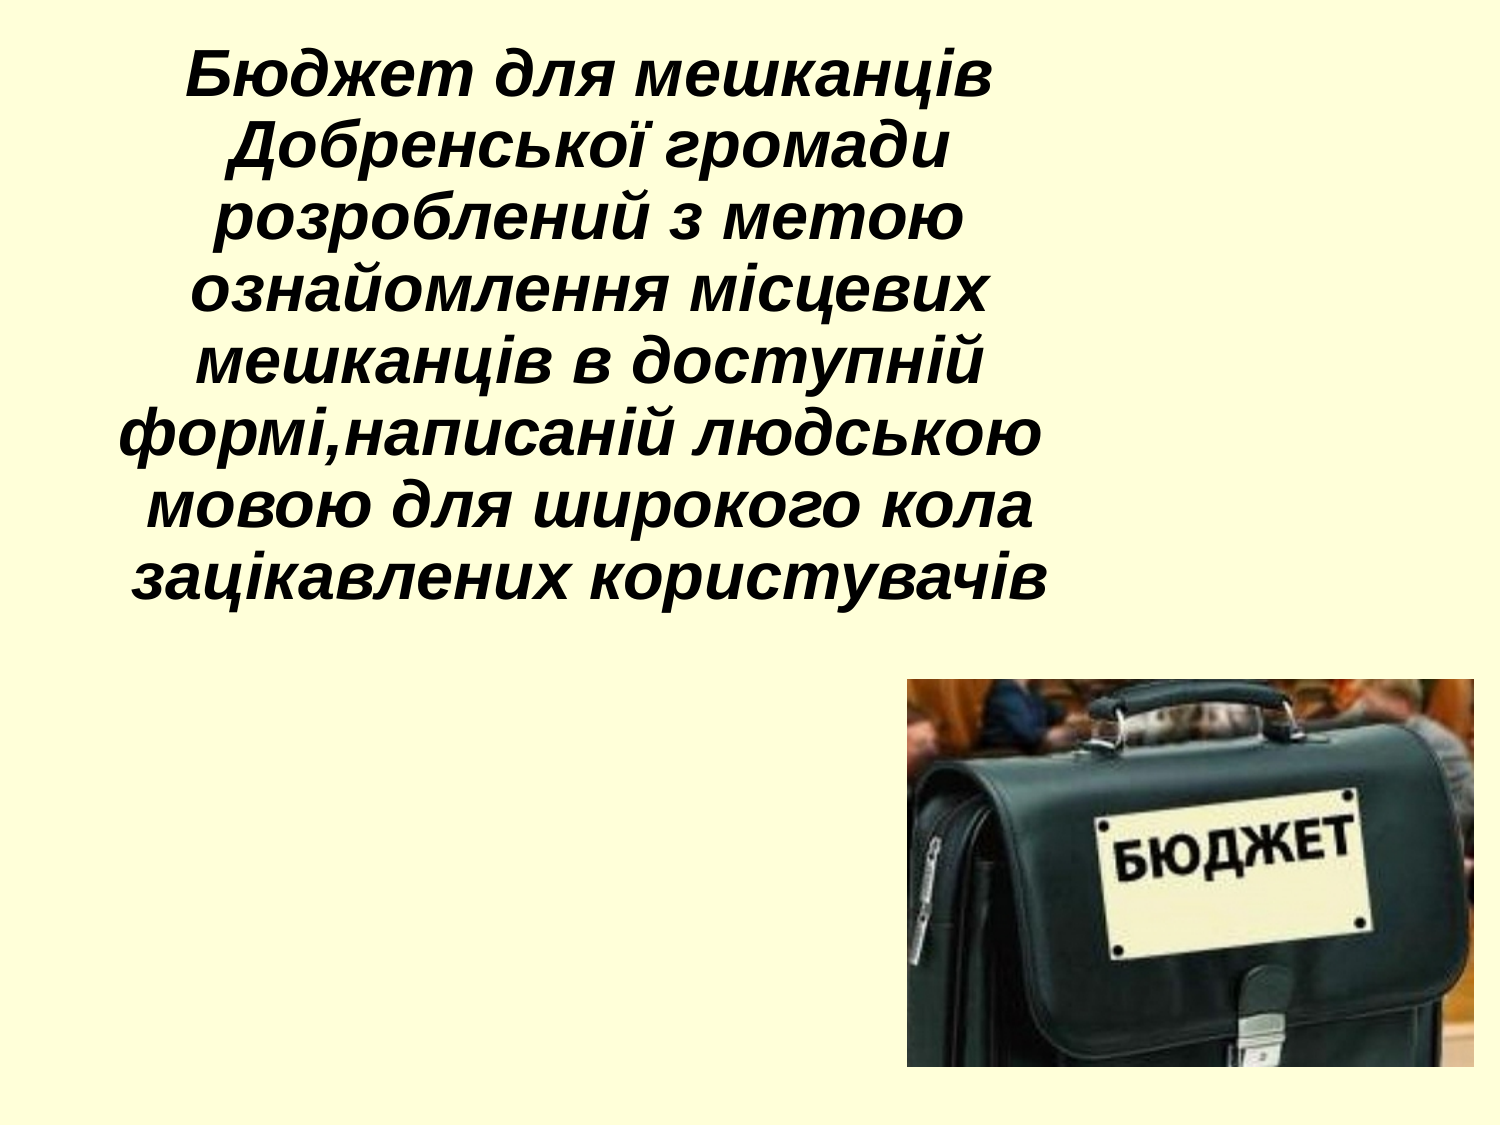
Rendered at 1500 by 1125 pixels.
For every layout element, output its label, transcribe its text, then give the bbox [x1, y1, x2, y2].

picture [906, 679, 1475, 1067]
subtitle Бюджет для мешканців Добренської громади розроблений з метою ознайомлення місцевих мешканців в доступній формі,написаній людською мовою для широкого кола зацікавлених користувачів [40, 30, 1140, 859]
